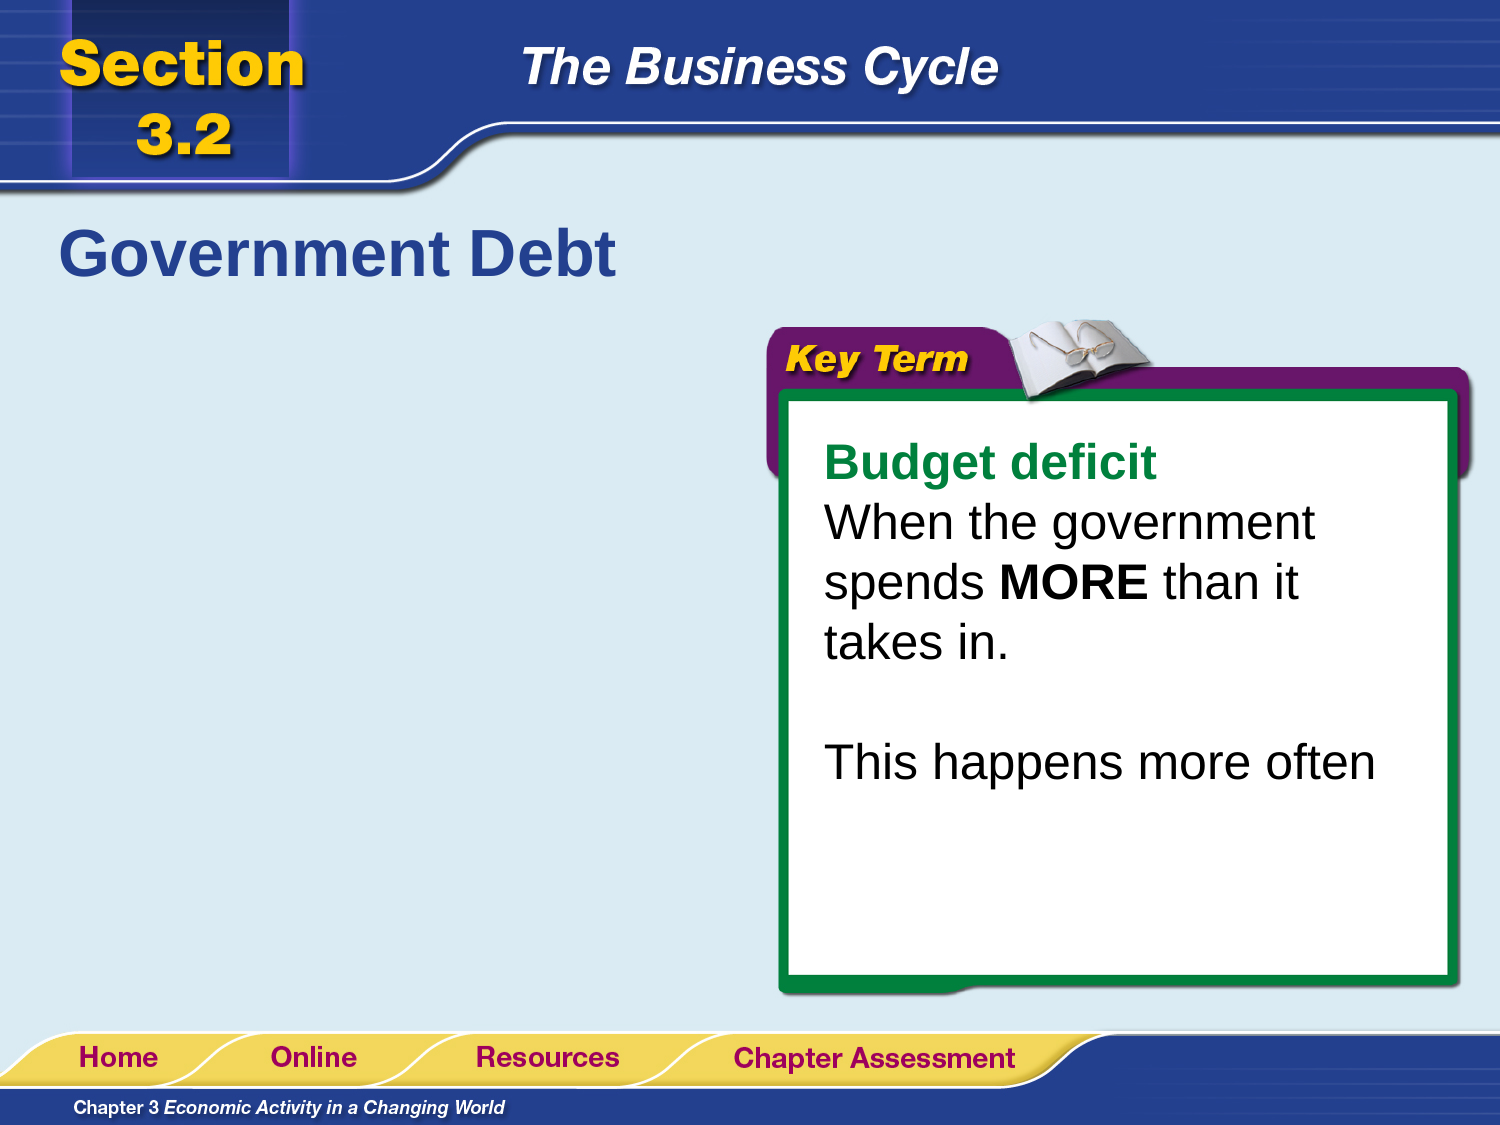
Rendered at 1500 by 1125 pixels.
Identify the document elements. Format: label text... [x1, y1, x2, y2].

picture [0, 0, 1500, 1125]
title Government Debt [43, 202, 1454, 324]
